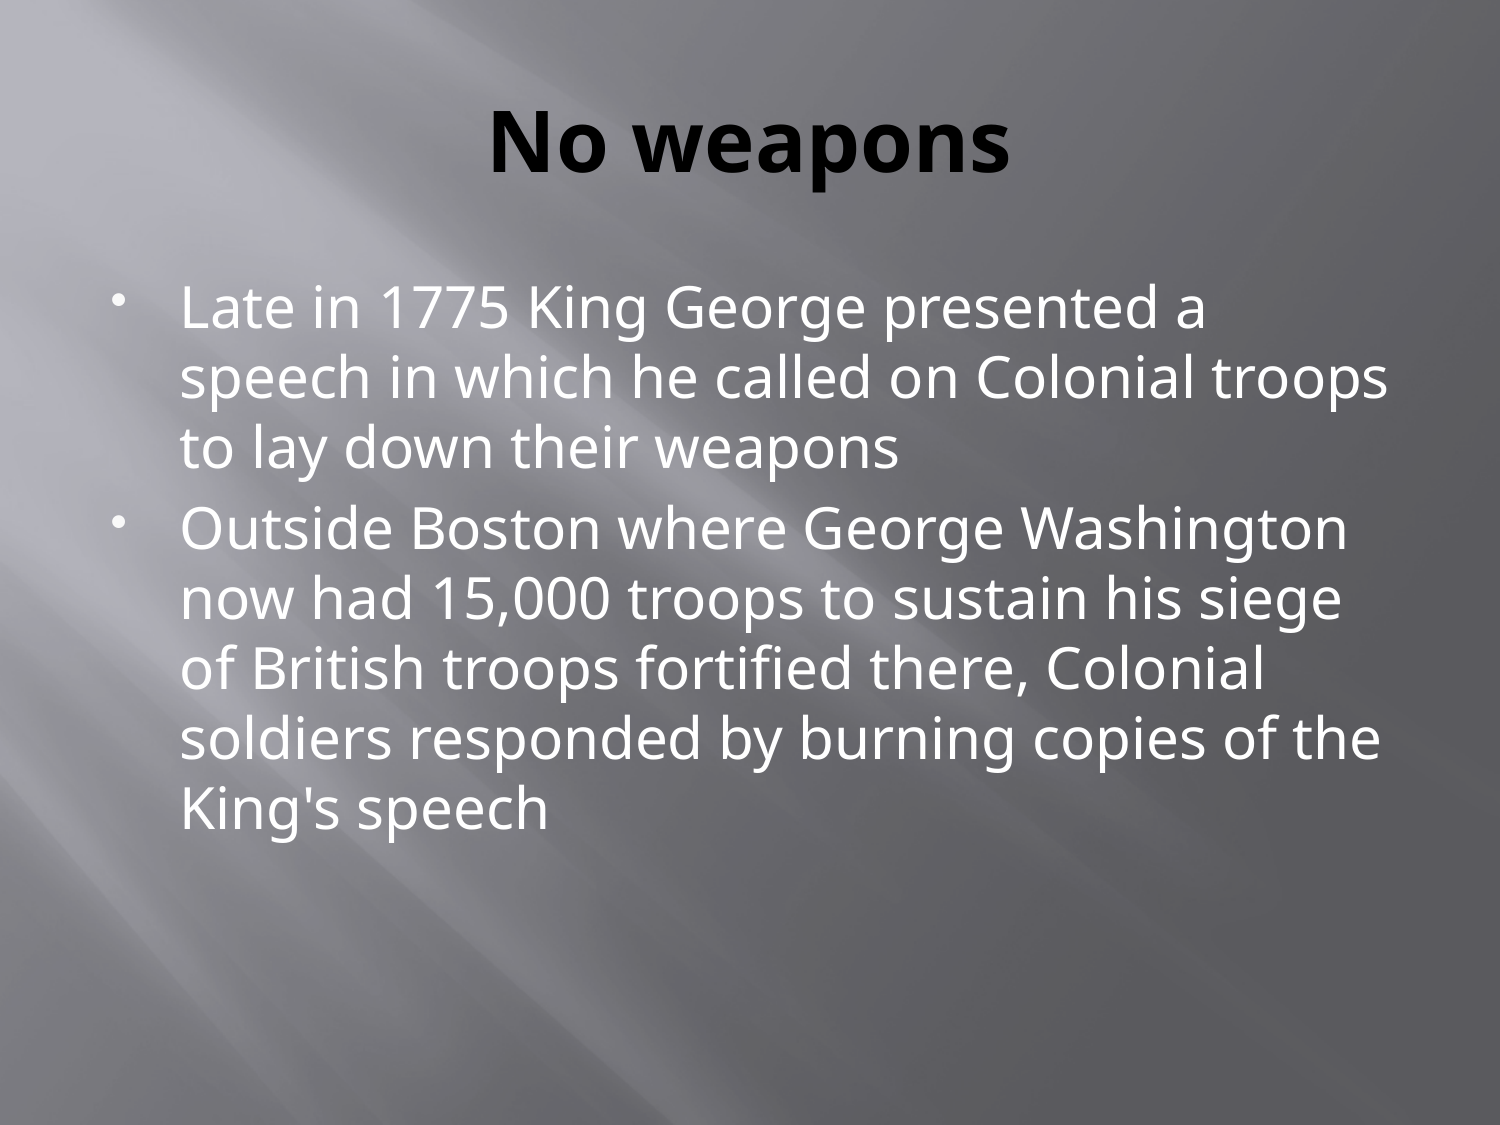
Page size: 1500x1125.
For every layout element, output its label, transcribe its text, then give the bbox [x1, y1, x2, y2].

list Late in 1775 King George presented a speech in which he called on Colonial troops to lay down their weapons Outside Boston where George Washington now had 15,000 troops to sustain his siege of British troops fortified there, Colonial soldiers responded by burning copies of the King's speech [75, 262, 1425, 1035]
title No weapons [75, 45, 1425, 233]
